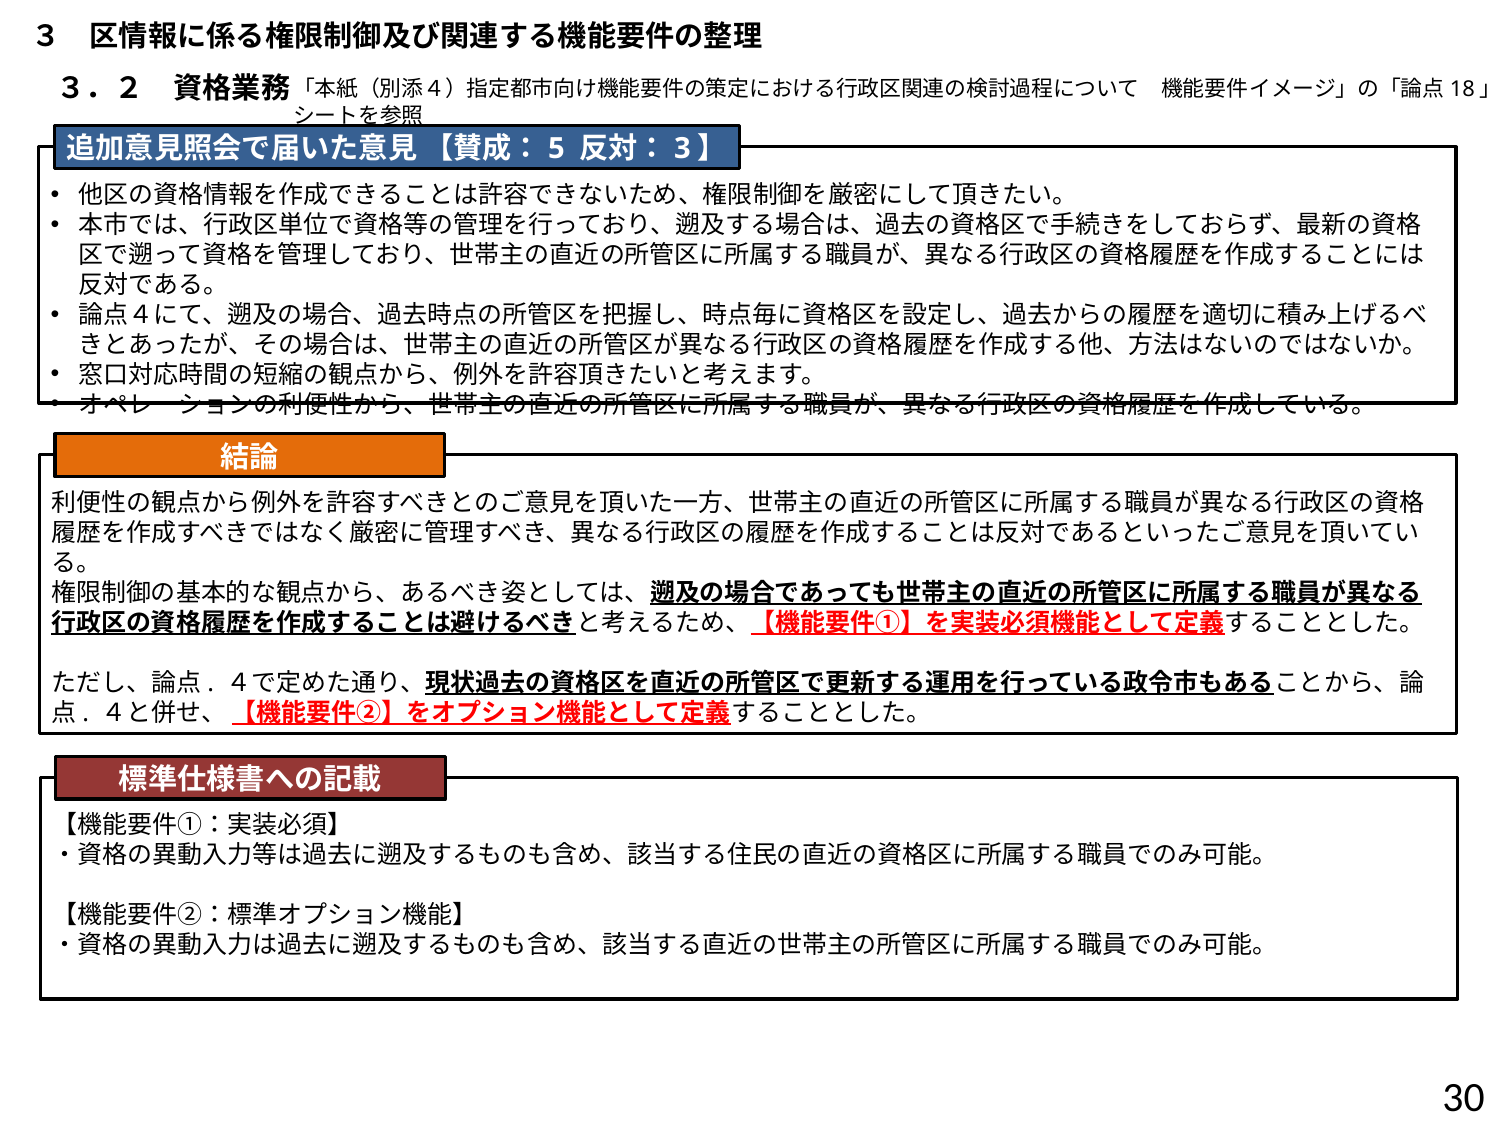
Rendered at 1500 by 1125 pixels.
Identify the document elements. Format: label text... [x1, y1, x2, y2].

text_box 他区の資格情報を作成できることは許容できないため、権限制御を厳密にして頂きたい。 本市では、行政区単位で資格等の管理を行っており、遡及する場合は、過去の資格区で手続きをしておらず、最新の資格区で遡って資格を管理しており、世帯主の直近の所管区に所属する職員が、異なる行政区の資格履歴を作成することには反対である。 論点４にて、遡及の場合、過去時点の所管区を把握し、時点毎に資格区を設定し、過去からの履歴を適切に積み上げるべきとあったが、その場合は、世帯主の直近の所管区が異なる行政区の資格履歴を作成する他、方法はないのではないか。 窓口対応時間の短縮の観点から、例外を許容頂きたいと考えます。 オペレーションの利便性から、世帯主の直近の所管区に所属する職員が、異なる行政区の資格履歴を作成している。 [38, 146, 1457, 404]
text_box 結論 [53, 432, 447, 479]
text_box 標準仕様書への記載 [54, 754, 448, 801]
text_box 「本紙（別添４）指定都市向け機能要件の策定における行政区関連の検討過程について 機能要件イメージ」の「論点18」シートを参照 [278, 60, 1500, 112]
text_box ３ 区情報に係る権限制御及び関連する機能要件の整理 [16, 2, 1440, 49]
text_box 利便性の観点から例外を許容すべきとのご意見を頂いた一方、世帯主の直近の所管区に所属する職員が異なる行政区の資格履歴を作成すべきではなく厳密に管理すべき、異なる行政区の履歴を作成することは反対であるといったご意見を頂いている。 権限制御の基本的な観点から、あるべき姿としては、遡及の場合であっても世帯主の直近の所管区に所属する職員が異なる行政区の資格履歴を作成することは避けるべきと考えるため、【機能要件①】を実装必須機能として定義することとした。 ただし、論点. ４で定めた通り、現状過去の資格区を直近の所管区で更新する運用を行っている政令市もあることから、論点. ４と併せ、 【機能要件②】をオプション機能として定義することとした。 [39, 454, 1457, 734]
text_box 追加意見照会で届いた意見 【賛成：5 反対：3】 [52, 124, 741, 171]
text_box ３．２ 資格業務 [41, 54, 1465, 100]
slide_number 29 [1149, 1065, 1500, 1125]
text_box 【機能要件①：実装必須】 ・資格の異動入力等は過去に遡及するものも含め、該当する住民の直近の資格区に所属する職員でのみ可能。 【機能要件②：標準オプション機能】 ・資格の異動入力は過去に遡及するものも含め、該当する直近の世帯主の所管区に所属する職員でのみ可能。 [40, 777, 1458, 1000]
